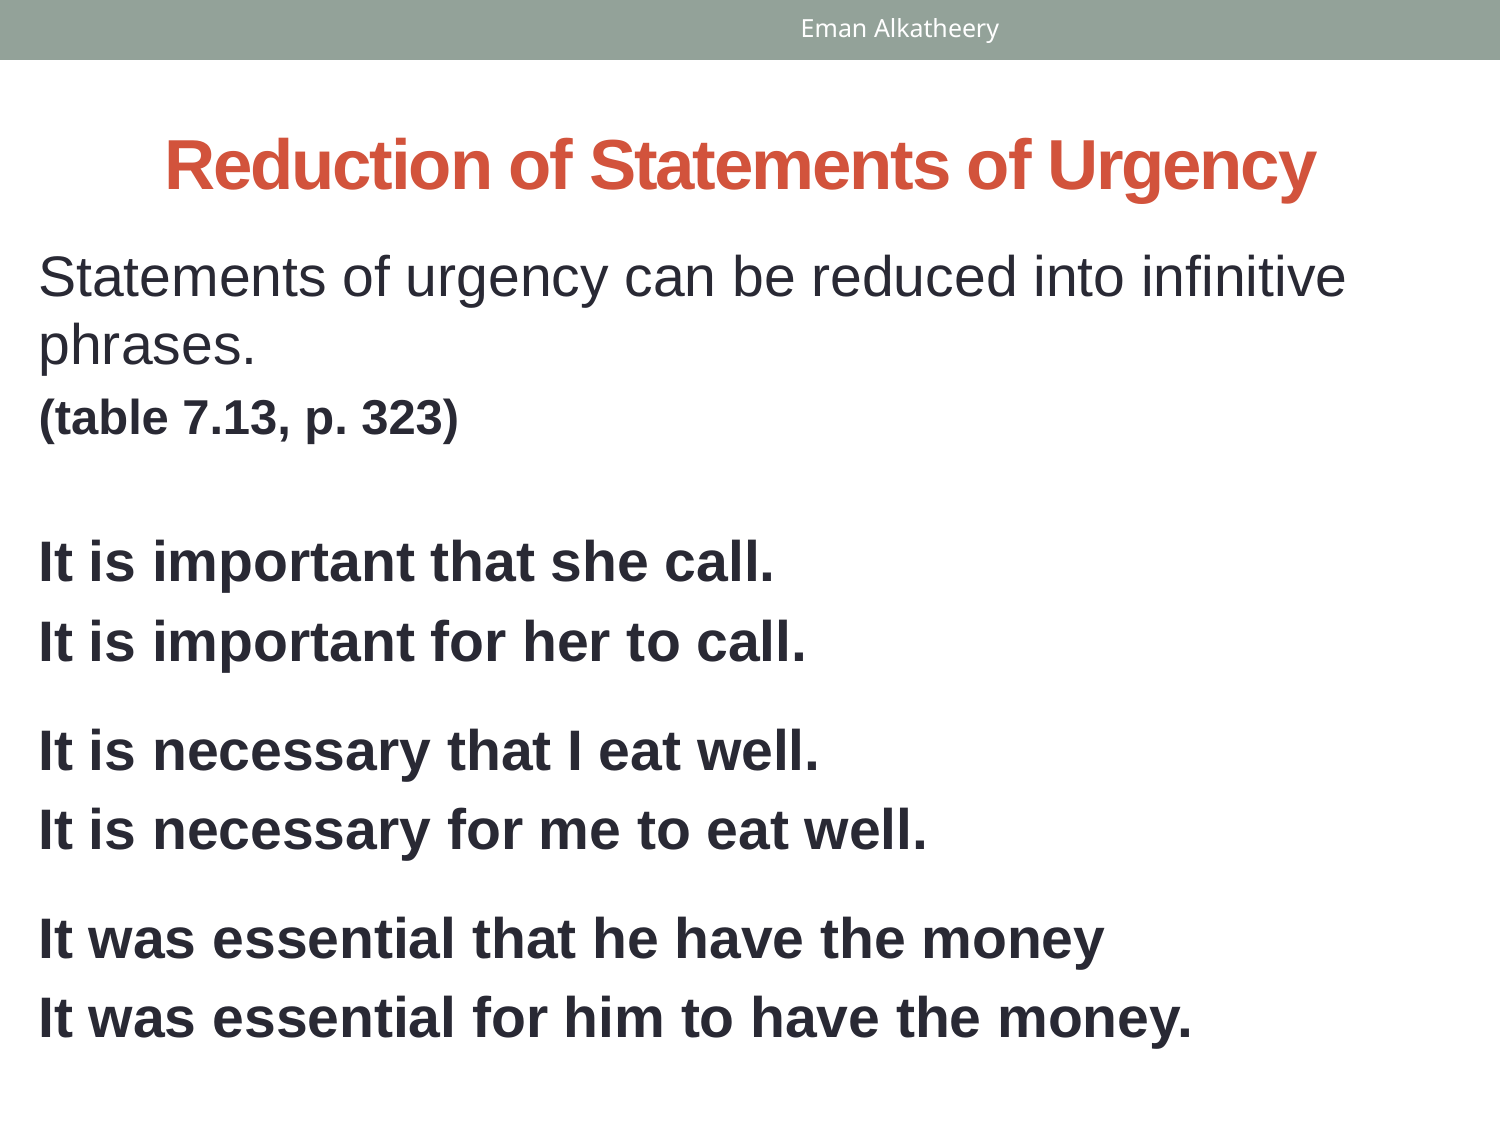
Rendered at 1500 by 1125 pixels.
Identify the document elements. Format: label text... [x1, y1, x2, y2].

title Reduction of Statements of Urgency [76, 78, 1406, 231]
list Statements of urgency can be reduced into infinitive phrases. (table 7.13, p. 323) It is important that she call. It is important for her to call. It is necessary that I eat well. It is necessary for me to eat well. It was essential that he have the money It was essential for him to have the money. [23, 231, 1471, 1063]
footer Eman Alkatheery [562, 3, 1238, 57]
